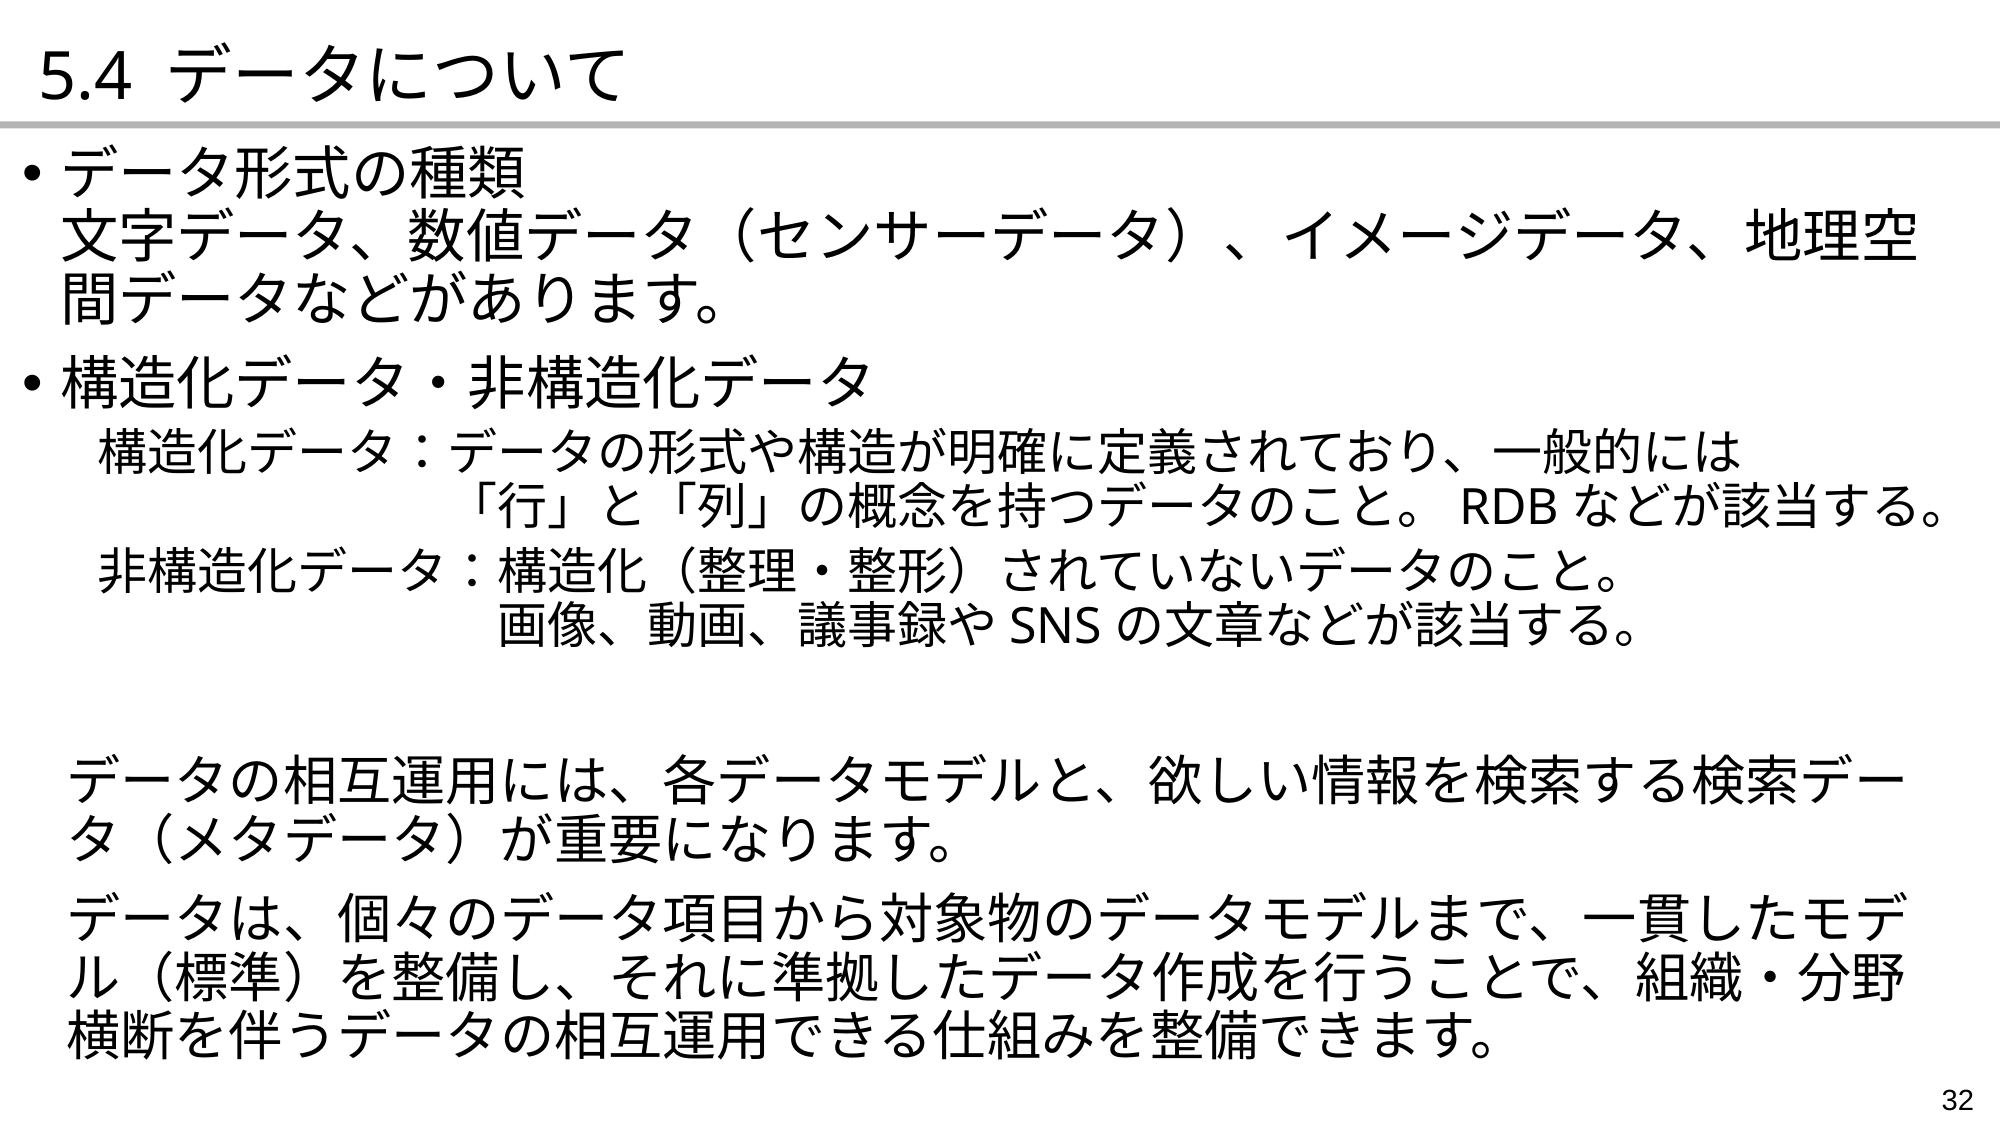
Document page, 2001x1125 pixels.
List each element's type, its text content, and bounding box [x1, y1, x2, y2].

text_box データ形式の種類 文字データ、数値データ（センサーデータ）、イメージデータ、地理空間データなどがあります。 構造化データ・非構造化データ 構造化データ：データの形式や構造が明確に定義されており、一般的には 「行」と「列」の概念を持つデータのこと。RDBなどが該当する。 非構造化データ：構造化（整理・整形）されていないデータのこと。 画像、動画、議事録やSNSの文章などが該当する。 データの相互運用には、各データモデルと、欲しい情報を検索する検索データ（メタデータ）が重要になります。 データは、個々のデータ項目から対象物のデータモデルまで、一貫したモデル（標準）を整備し、それに準拠したデータ作成を行うことで、組織・分野横断を伴うデータの相互運用できる仕組みを整備できます。 [7, 137, 1957, 1091]
text_box 5.4 データについて [23, 34, 1910, 121]
slide_number 32 [1881, 1073, 1989, 1124]
